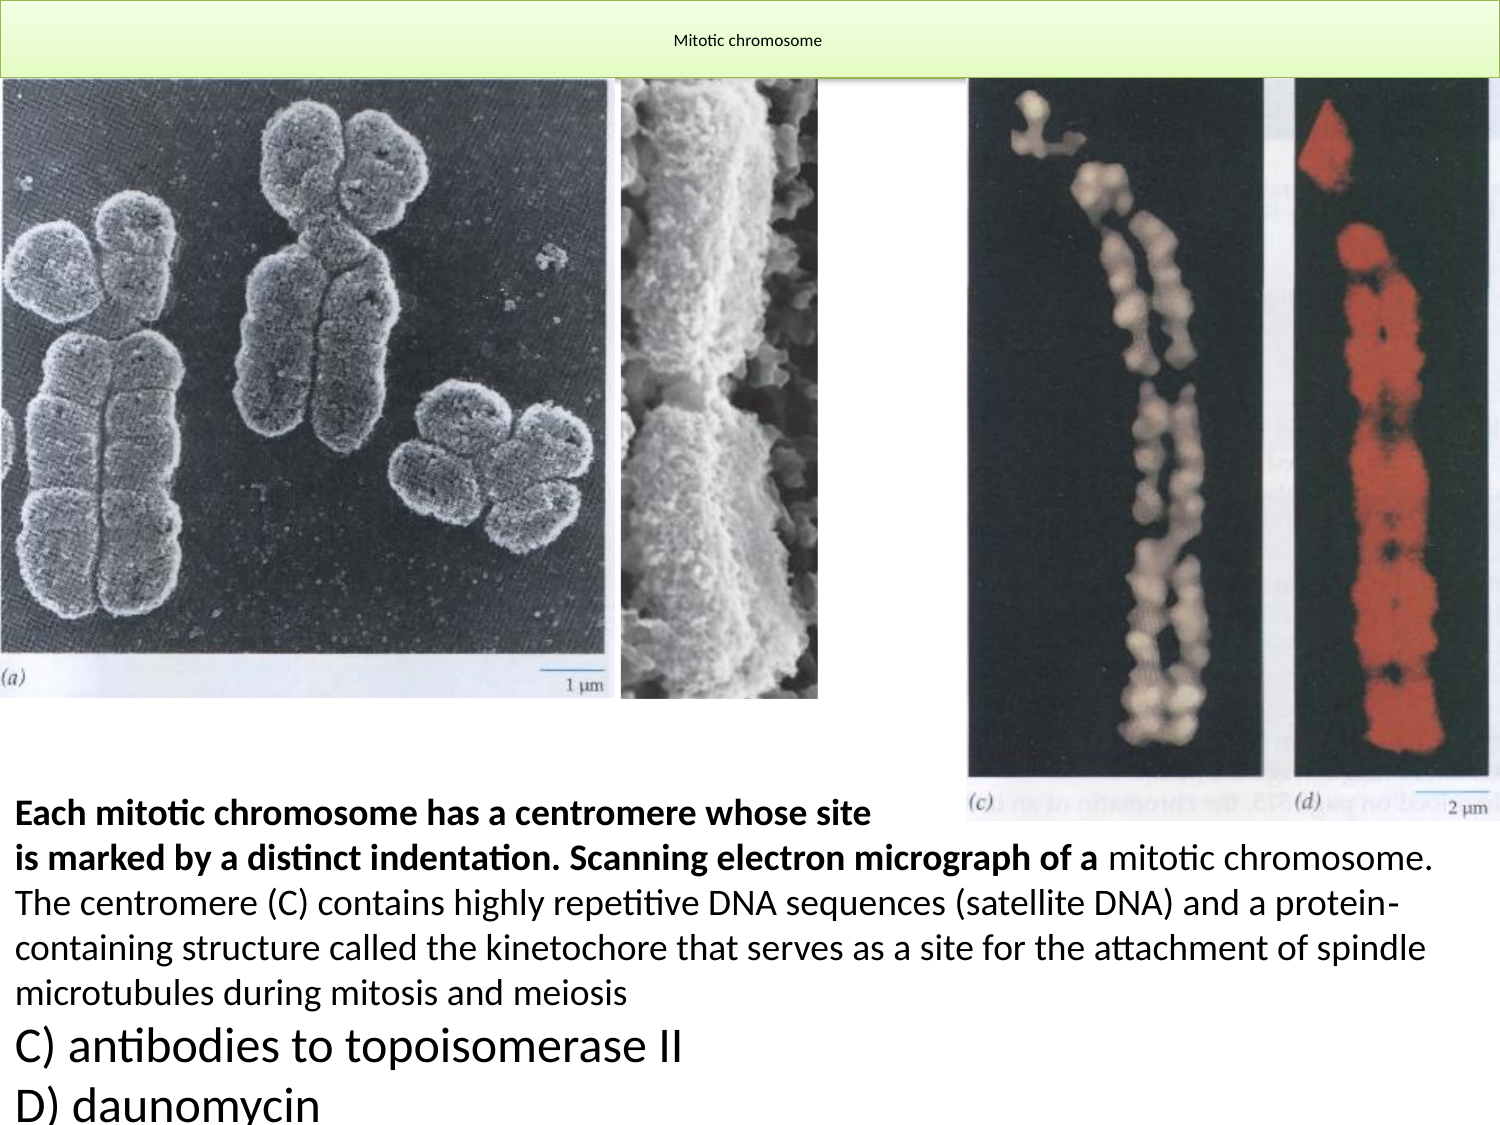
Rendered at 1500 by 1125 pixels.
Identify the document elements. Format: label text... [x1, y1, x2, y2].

picture [408, 79, 1030, 698]
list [966, 77, 1500, 821]
title Mitotic chromosome [0, 0, 1500, 79]
text_box C) antibodies to topoisomerase II D) daunomycin [0, 1021, 774, 1125]
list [0, 77, 615, 698]
text_box Each mitotic chromosome has a centromere whose site is marked by a distinct indentation. Scanning electron micrograph of a mitotic chromosome. The centromere (C) contains highly repetitive DNA sequences (satellite DNA) and a protein‐containing structure called the kinetochore that serves as a site for the attachment of spindle microtubules during mitosis and meiosis [0, 780, 1500, 1021]
